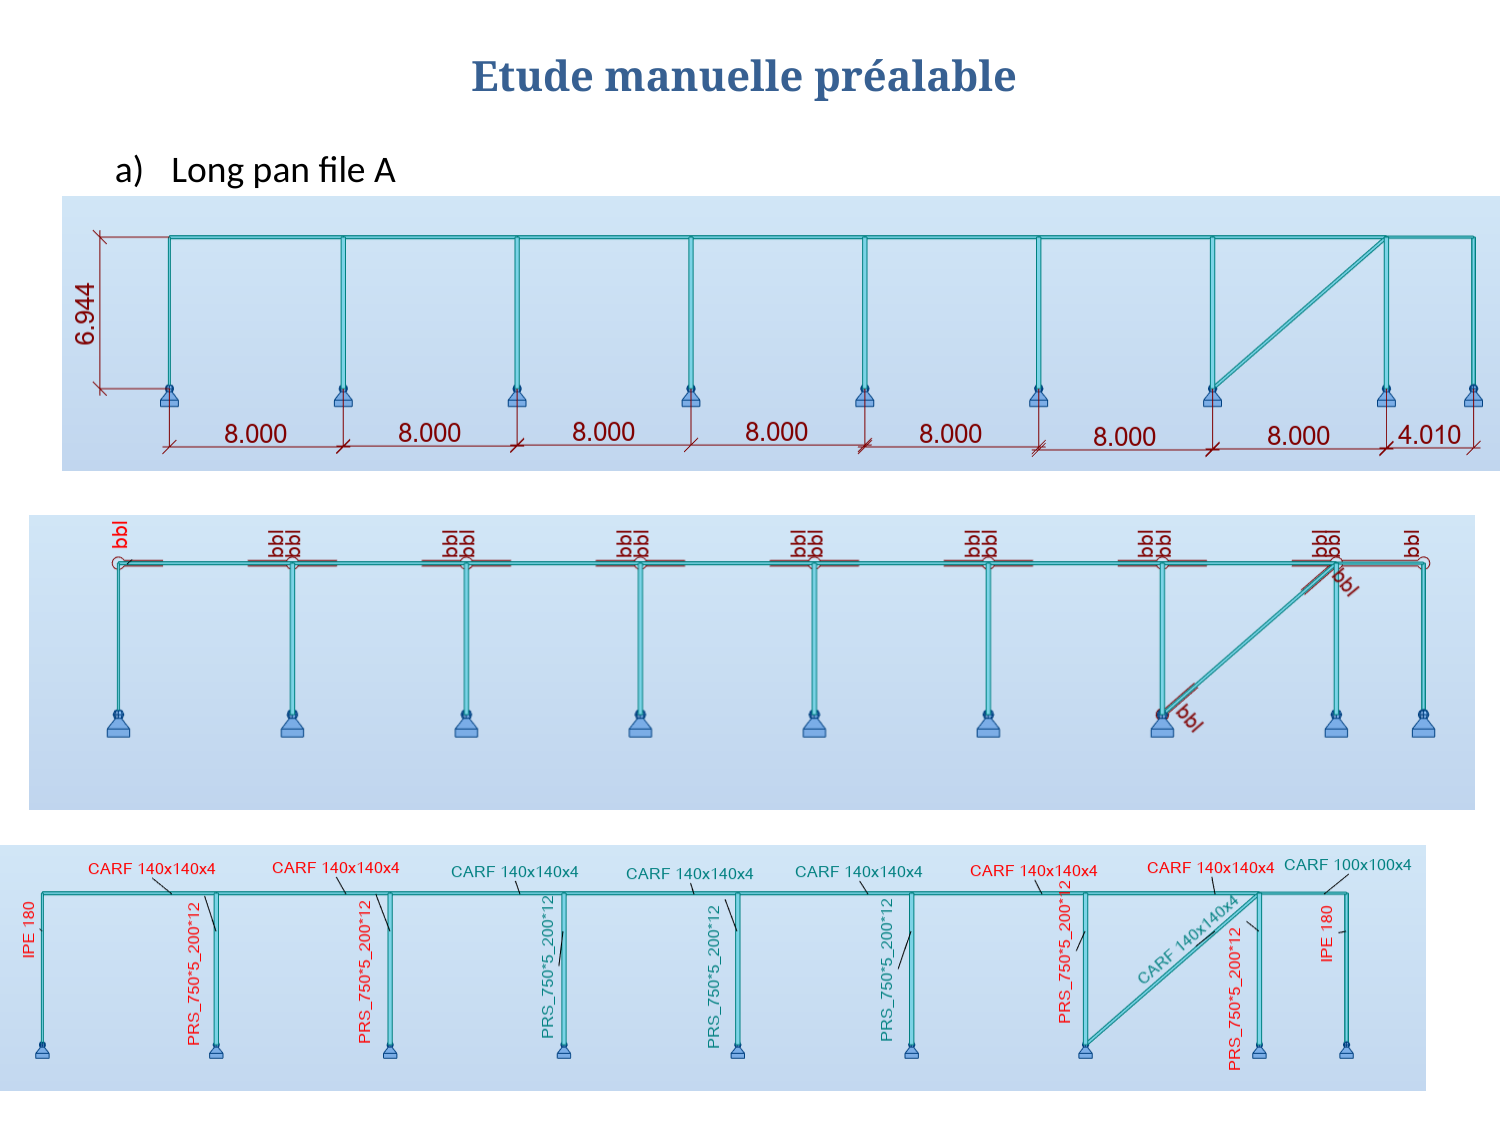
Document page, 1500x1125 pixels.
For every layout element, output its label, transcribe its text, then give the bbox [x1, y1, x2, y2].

picture [29, 514, 1475, 810]
text_box Etude manuelle préalable [159, 42, 1329, 108]
picture [61, 195, 1500, 471]
text_box Long pan file A [100, 137, 550, 194]
picture [0, 845, 1427, 1092]
